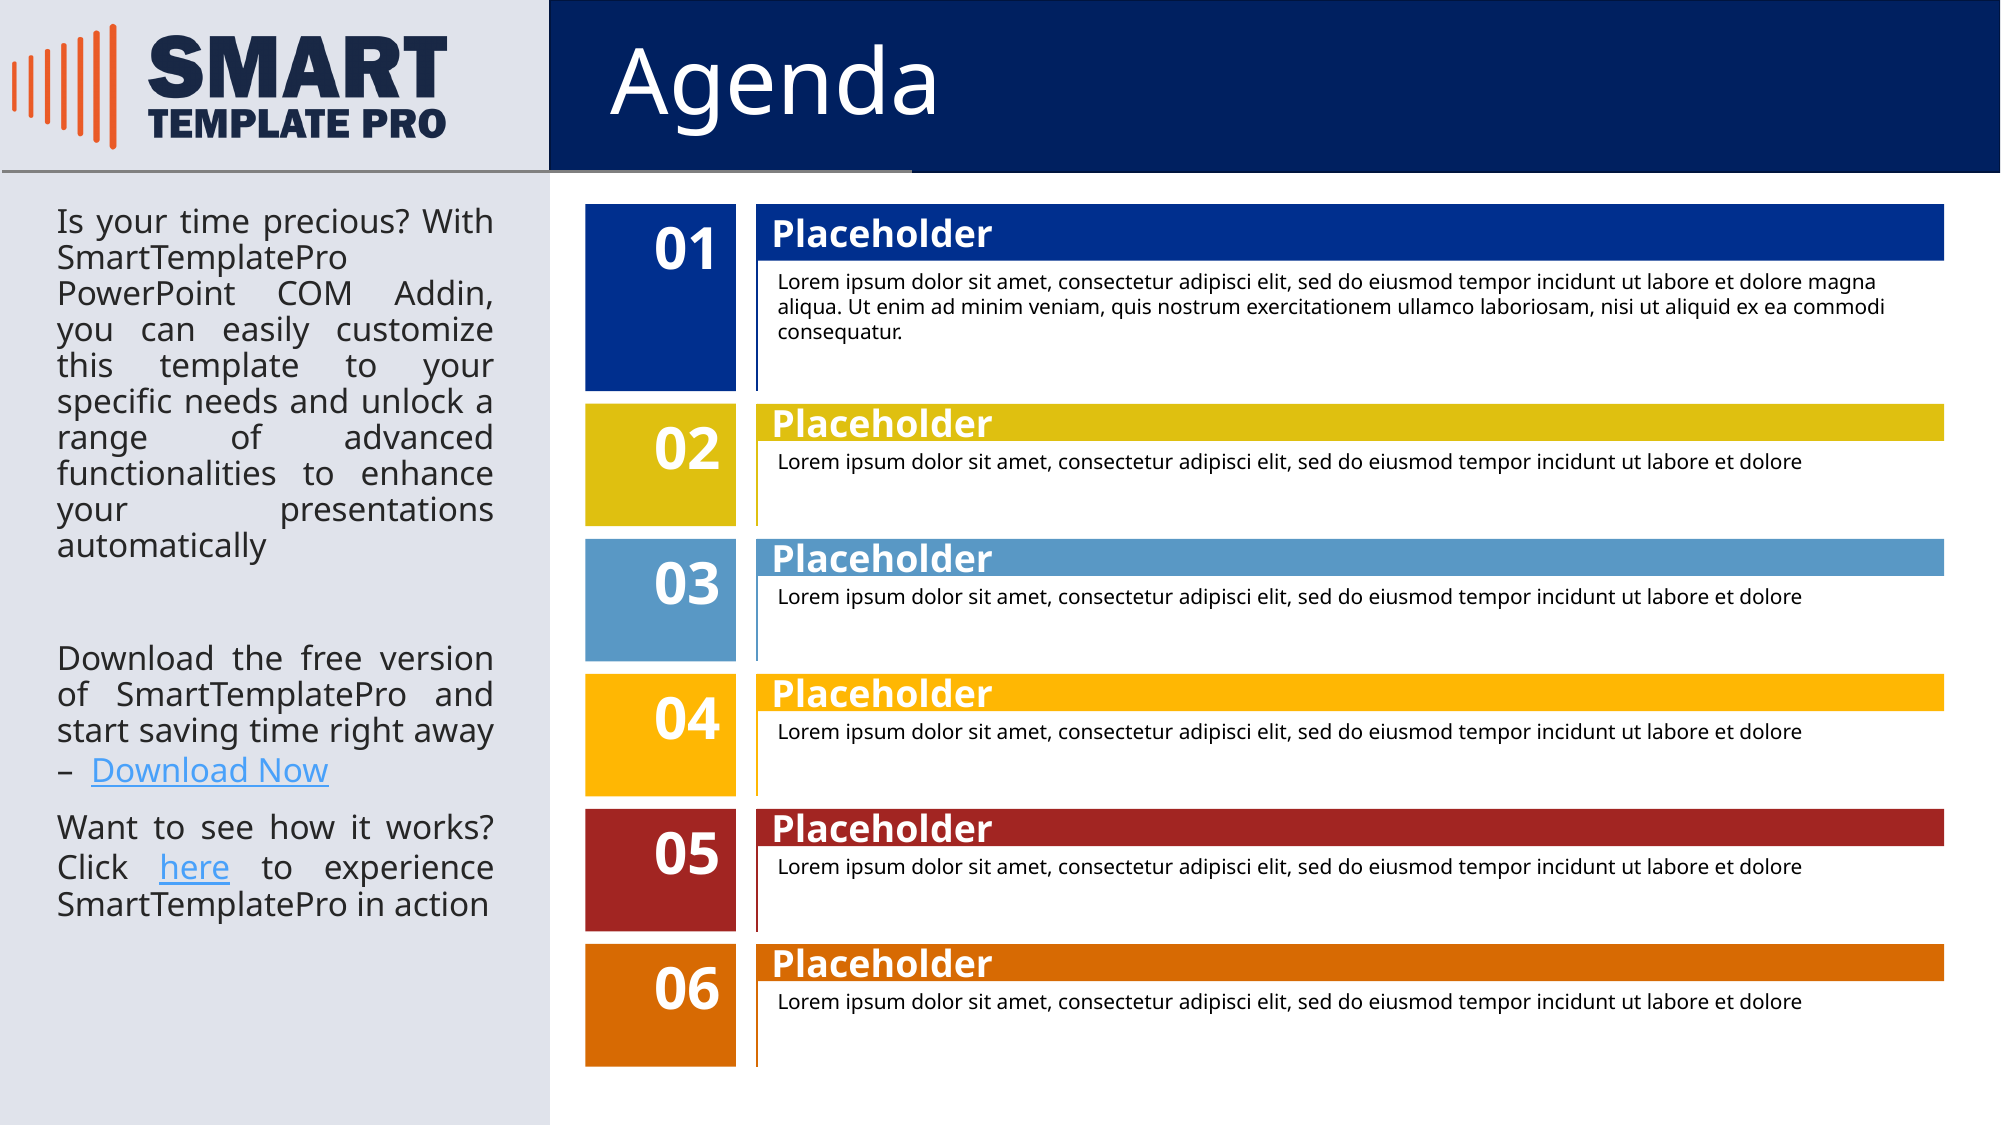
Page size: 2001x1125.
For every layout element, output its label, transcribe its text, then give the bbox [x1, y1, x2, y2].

text_box Is your time precious? With SmartTemplatePro PowerPoint COM Addin, you can easily customize this template to your specific needs and unlock a range of advanced functionalities to enhance your presentations automatically Download the free version of SmartTemplatePro and start saving time right away – Download Now Want to see how it works? Click here to experience SmartTemplatePro in action [41, 197, 510, 1065]
picture [0, 13, 459, 158]
text_box Agenda [595, 4, 1999, 165]
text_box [574, 187, 1971, 1084]
